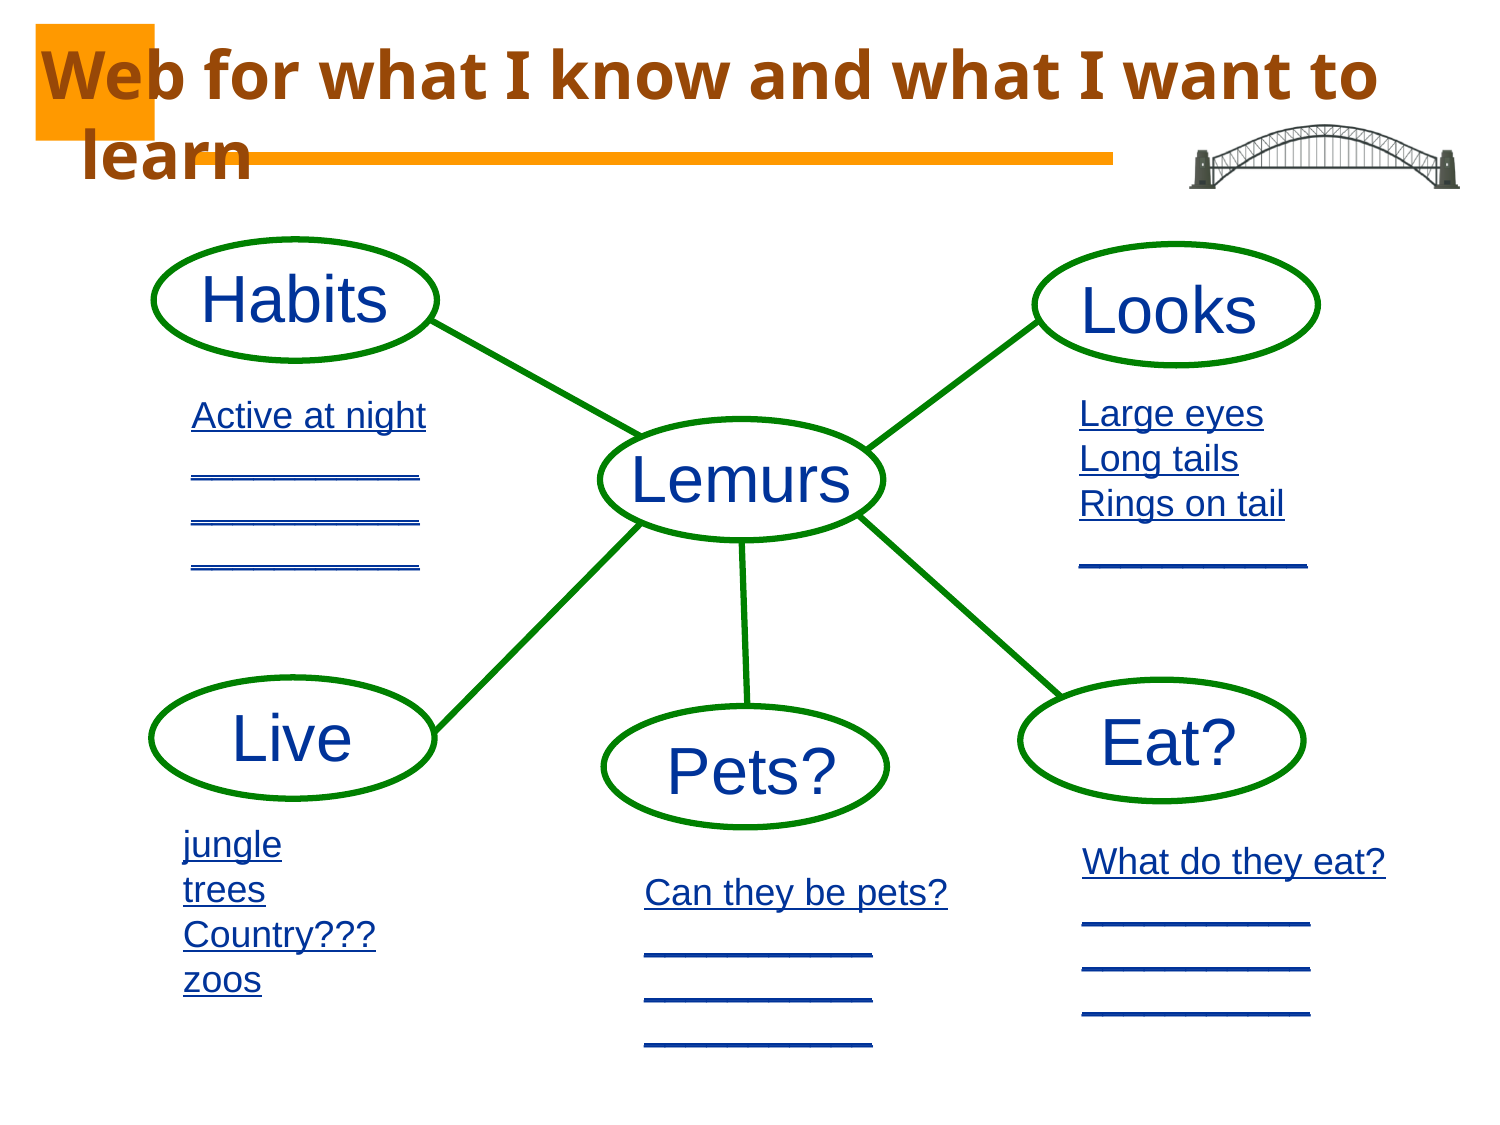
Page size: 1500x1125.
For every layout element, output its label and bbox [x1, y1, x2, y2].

picture [1188, 124, 1460, 190]
text_box [149, 237, 1321, 830]
text_box [1064, 381, 1323, 577]
text_box [660, 620, 828, 627]
text_box [629, 860, 964, 1056]
list [9, 24, 1474, 140]
text_box [168, 812, 392, 1008]
text_box [1067, 829, 1402, 1025]
